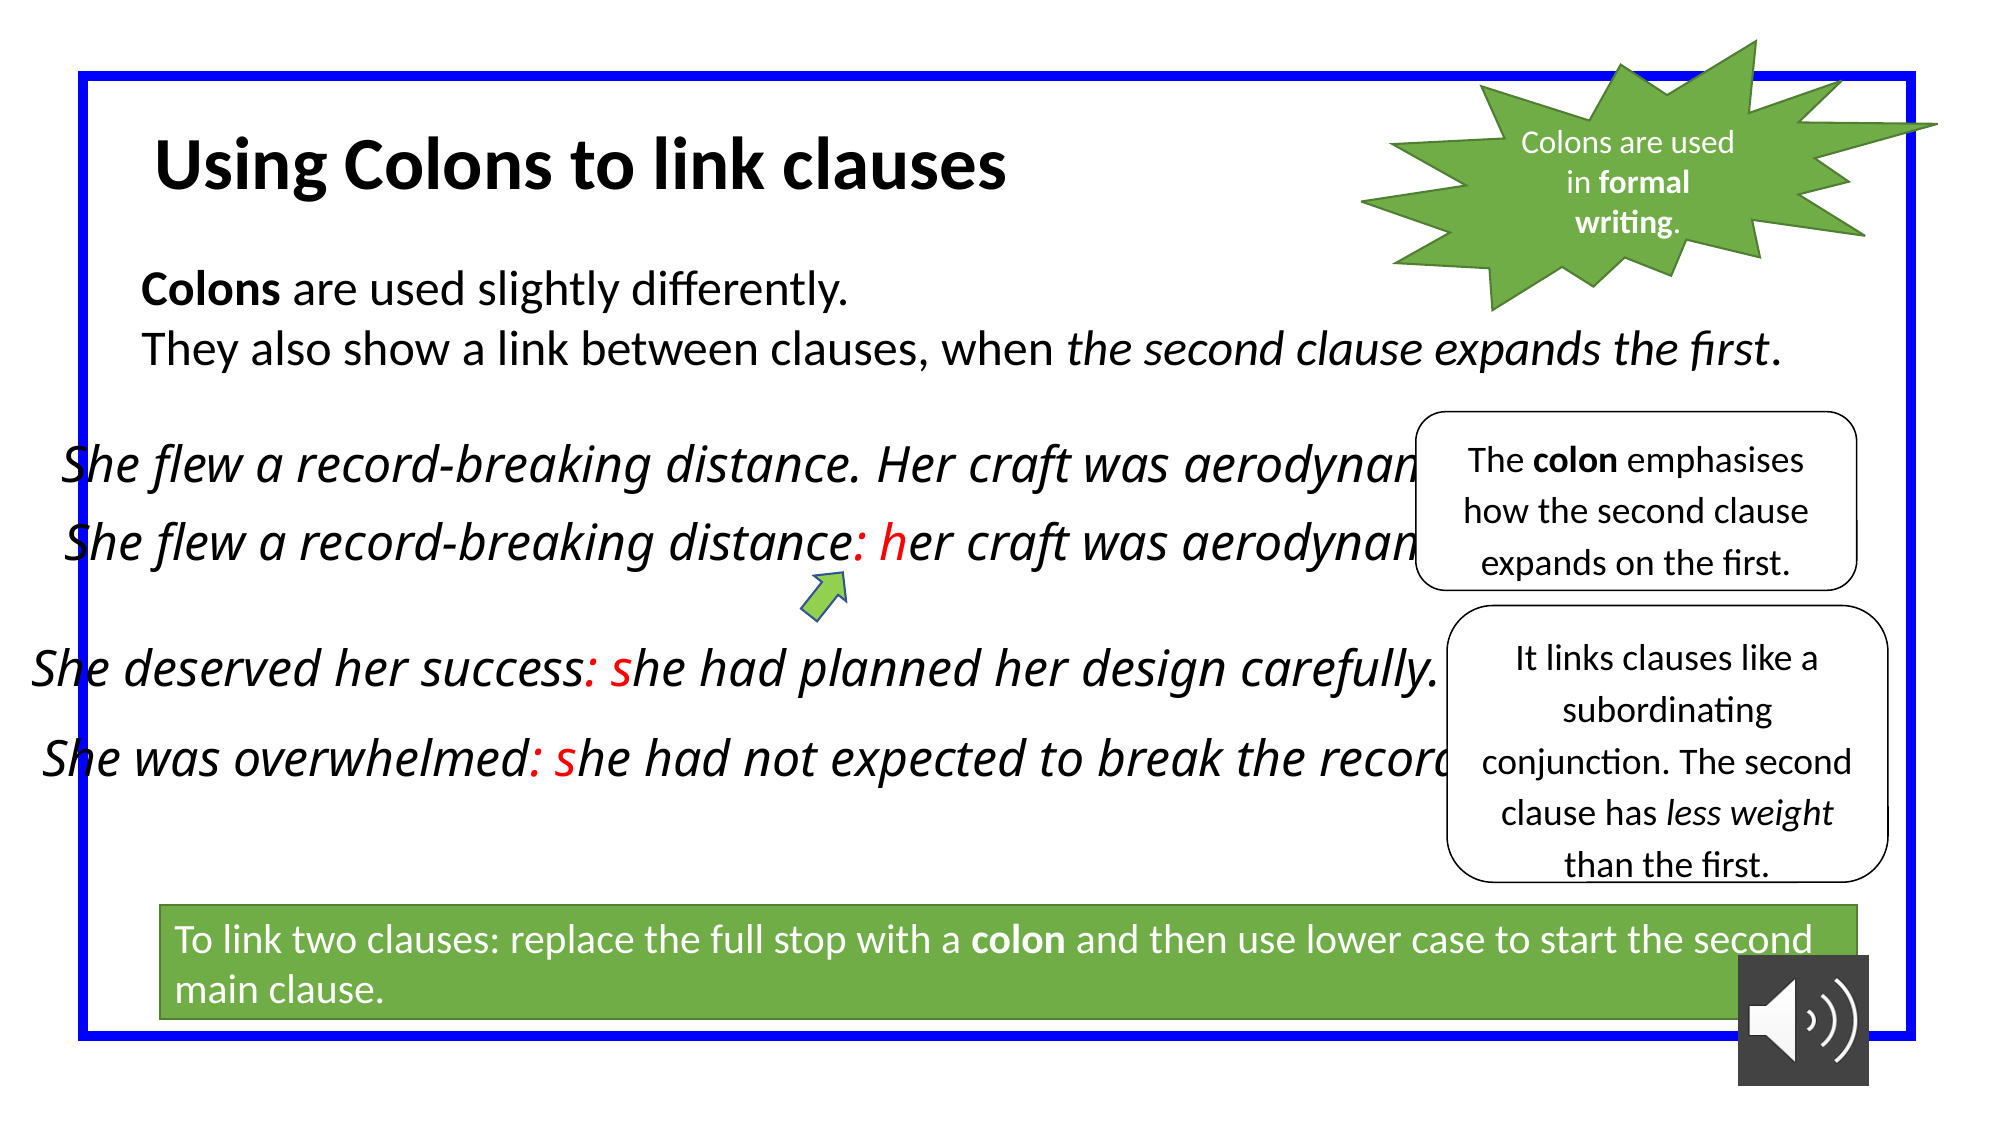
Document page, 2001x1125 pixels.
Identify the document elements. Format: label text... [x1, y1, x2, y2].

text_box She flew a record-breaking distance: her craft was aerodynamic. [36, 502, 1420, 578]
text_box She deserved her success: she had planned her design carefully. [3, 629, 1452, 704]
text_box The colon emphasises how the second clause expands on the first. [1415, 411, 1857, 591]
text_box [799, 571, 848, 623]
text_box She flew a record-breaking distance. Her craft was aerodynamic. [33, 424, 1420, 500]
text_box It links clauses like a subordinating conjunction. The second clause has less weight than the first. [1447, 605, 1888, 883]
text_box To link two clauses: replace the full stop with a colon and then use lower case to start the second main clause. [159, 904, 1858, 1020]
picture [1736, 953, 1871, 1088]
text_box Using Colons to link clauses [139, 106, 1024, 212]
text_box Colons are used slightly differently. They also show a link between clauses, when the second clause expands the first. [126, 248, 1849, 384]
text_box Colons are used in formal writing. [1360, 39, 1939, 312]
text_box She was overwhelmed: she had not expected to break the record. [27, 719, 1447, 794]
text_box [82, 75, 1912, 1037]
